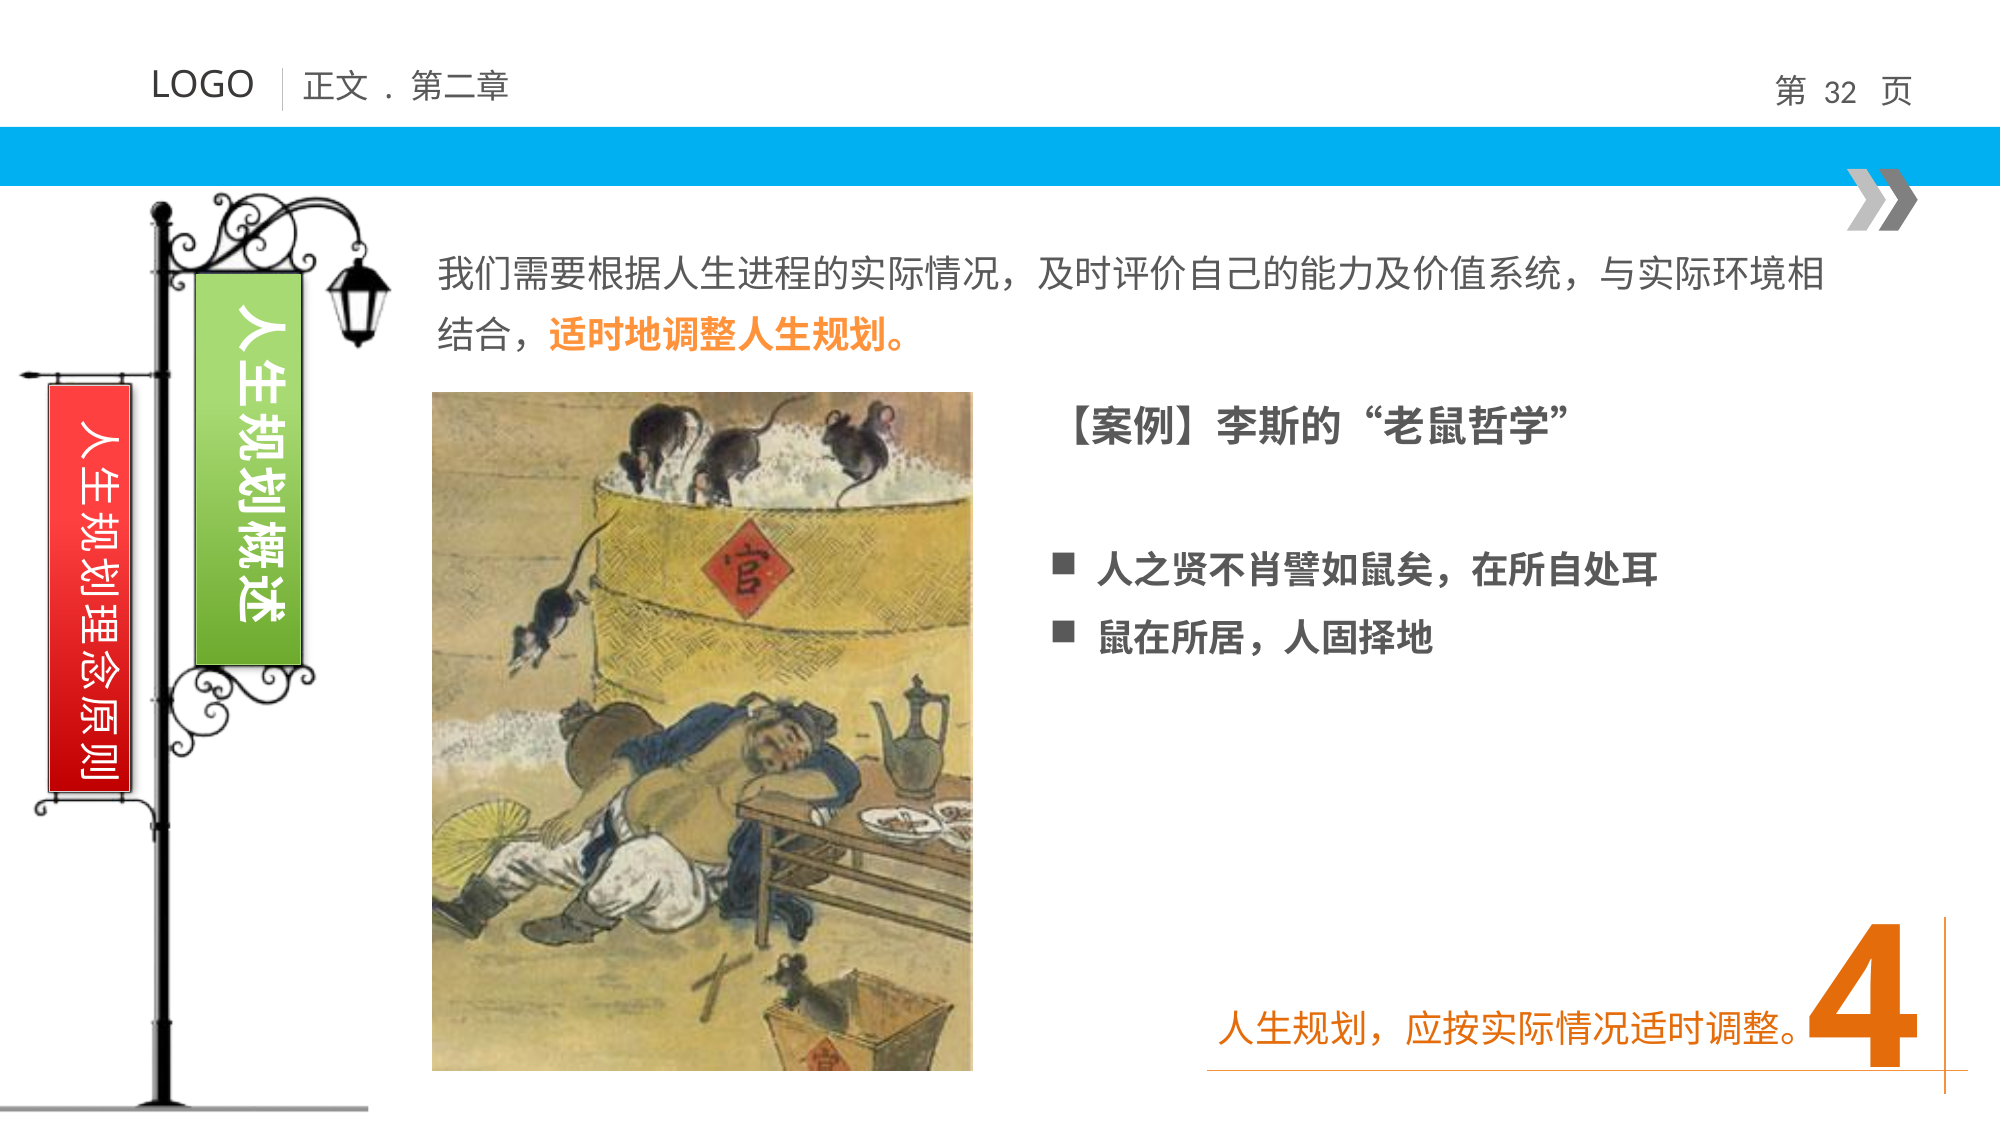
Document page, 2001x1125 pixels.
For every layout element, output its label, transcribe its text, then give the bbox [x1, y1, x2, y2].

picture [432, 392, 973, 1071]
text_box 人之贤不肖譬如鼠矣，在所自处耳 鼠在所居，人固择地 [1034, 516, 1945, 666]
text_box 我们需要根据人生进程的实际情况，及时评价自己的能力及价值系统，与实际环境相结合，适时地调整人生规划。 [422, 226, 1859, 364]
text_box 【案例】李斯的“老鼠哲学” [1034, 392, 1926, 458]
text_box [1188, 860, 1969, 1118]
picture [0, 187, 413, 1125]
text_box 人生规划理念原则 [52, 404, 134, 799]
